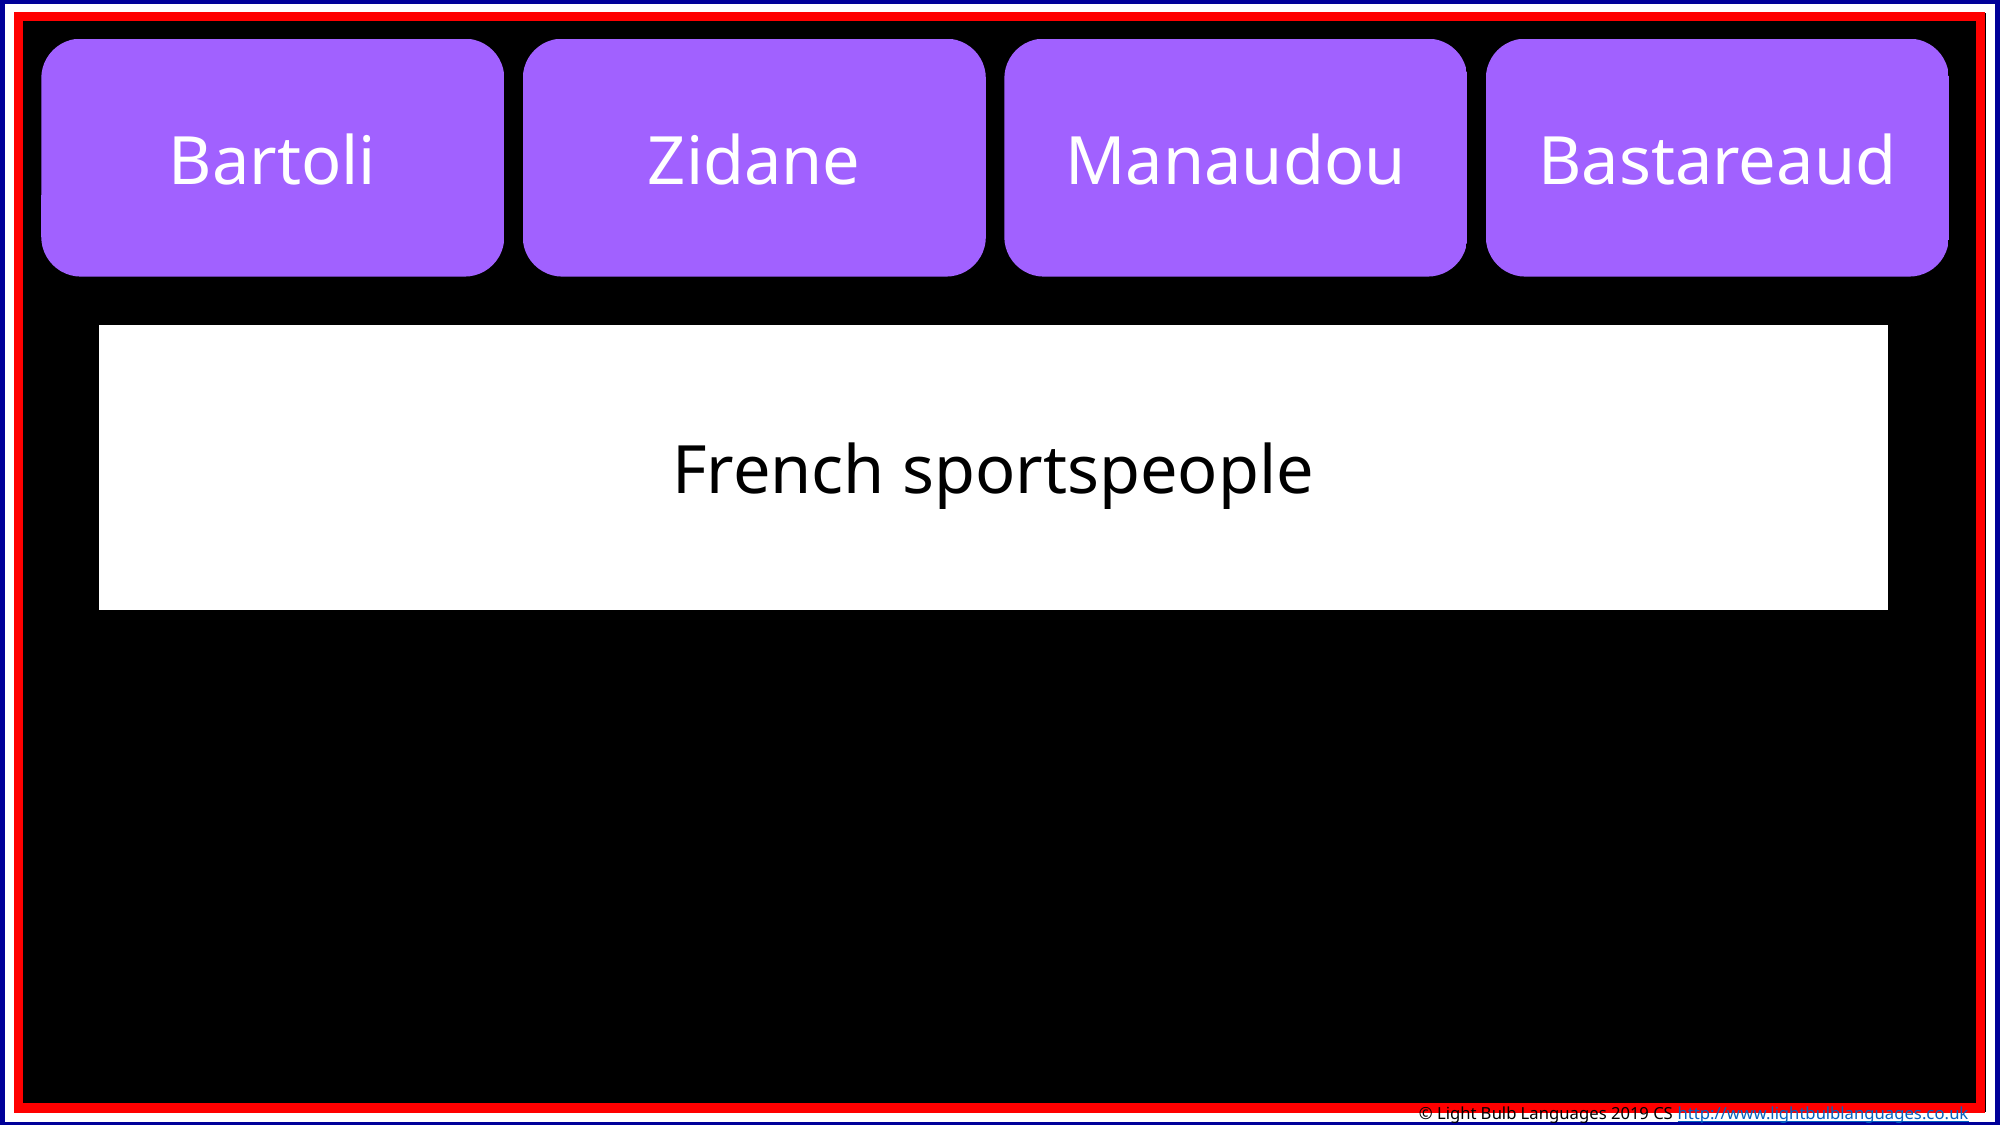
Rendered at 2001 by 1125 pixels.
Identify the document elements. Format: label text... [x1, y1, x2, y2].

text_box [9, 8, 1992, 1118]
text_box [0, 0, 2000, 1125]
text_box Bartoli [40, 37, 506, 278]
text_box French sportspeople [99, 325, 1888, 610]
text_box Zidane [521, 37, 987, 278]
text_box Bastareaud [1484, 37, 1950, 278]
text_box [17, 15, 1982, 1109]
text_box Manaudou [1003, 37, 1469, 278]
text_box © Light Bulb Languages 2019 CS http://www.lightbulblanguages.co.uk [1404, 1095, 2000, 1125]
